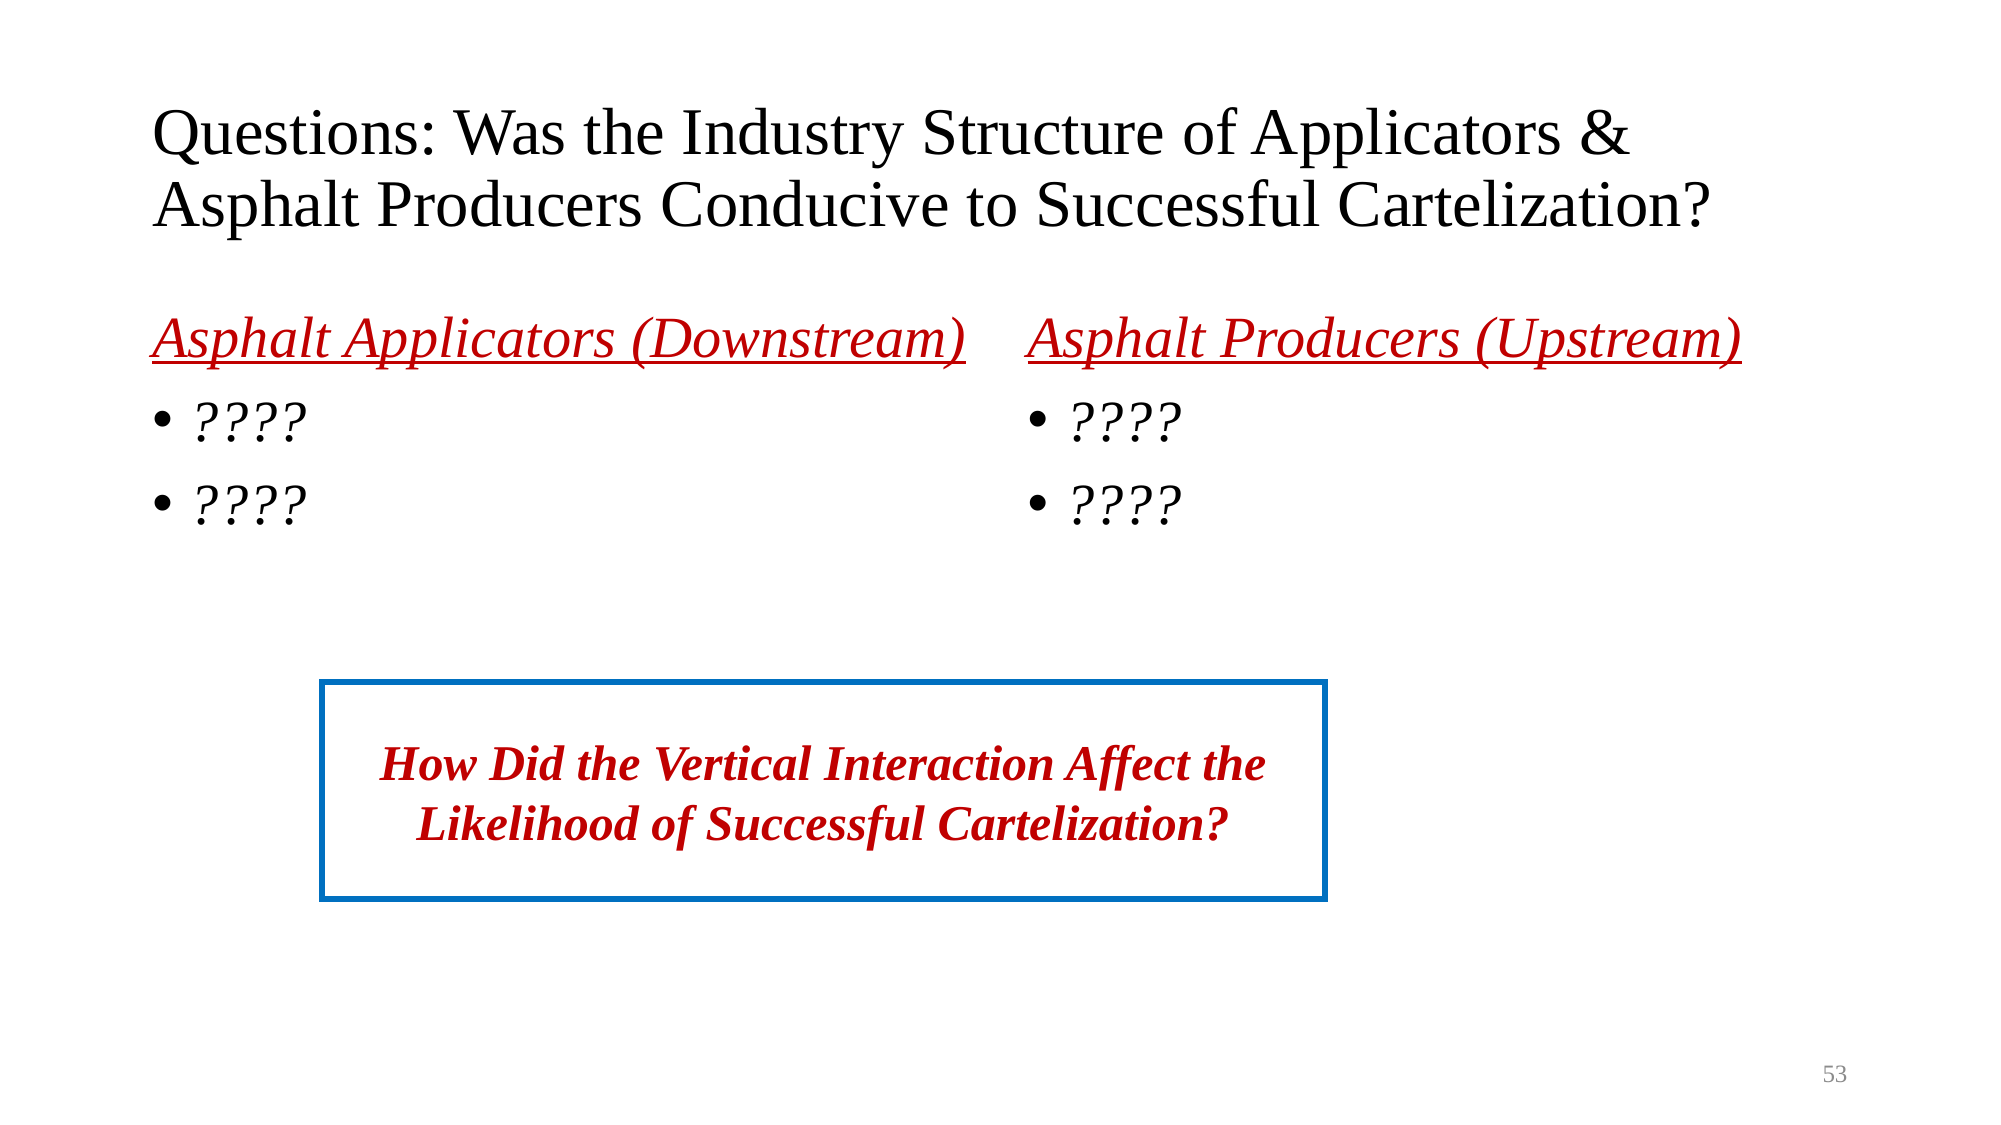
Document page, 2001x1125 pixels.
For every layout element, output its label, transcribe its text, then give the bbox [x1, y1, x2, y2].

list Asphalt Producers (Upstream) ???? ???? [1012, 299, 1863, 1014]
text_box How Did the Vertical Interaction Affect the Likelihood of Successful Cartelization? [321, 681, 1326, 900]
list Asphalt Applicators (Downstream) ???? ???? [137, 299, 988, 1014]
slide_number 53 [1412, 1042, 1863, 1103]
title Questions: Was the Industry Structure of Applicators & Asphalt Producers Conducive to Successful Cartelization? [137, 59, 1863, 278]
